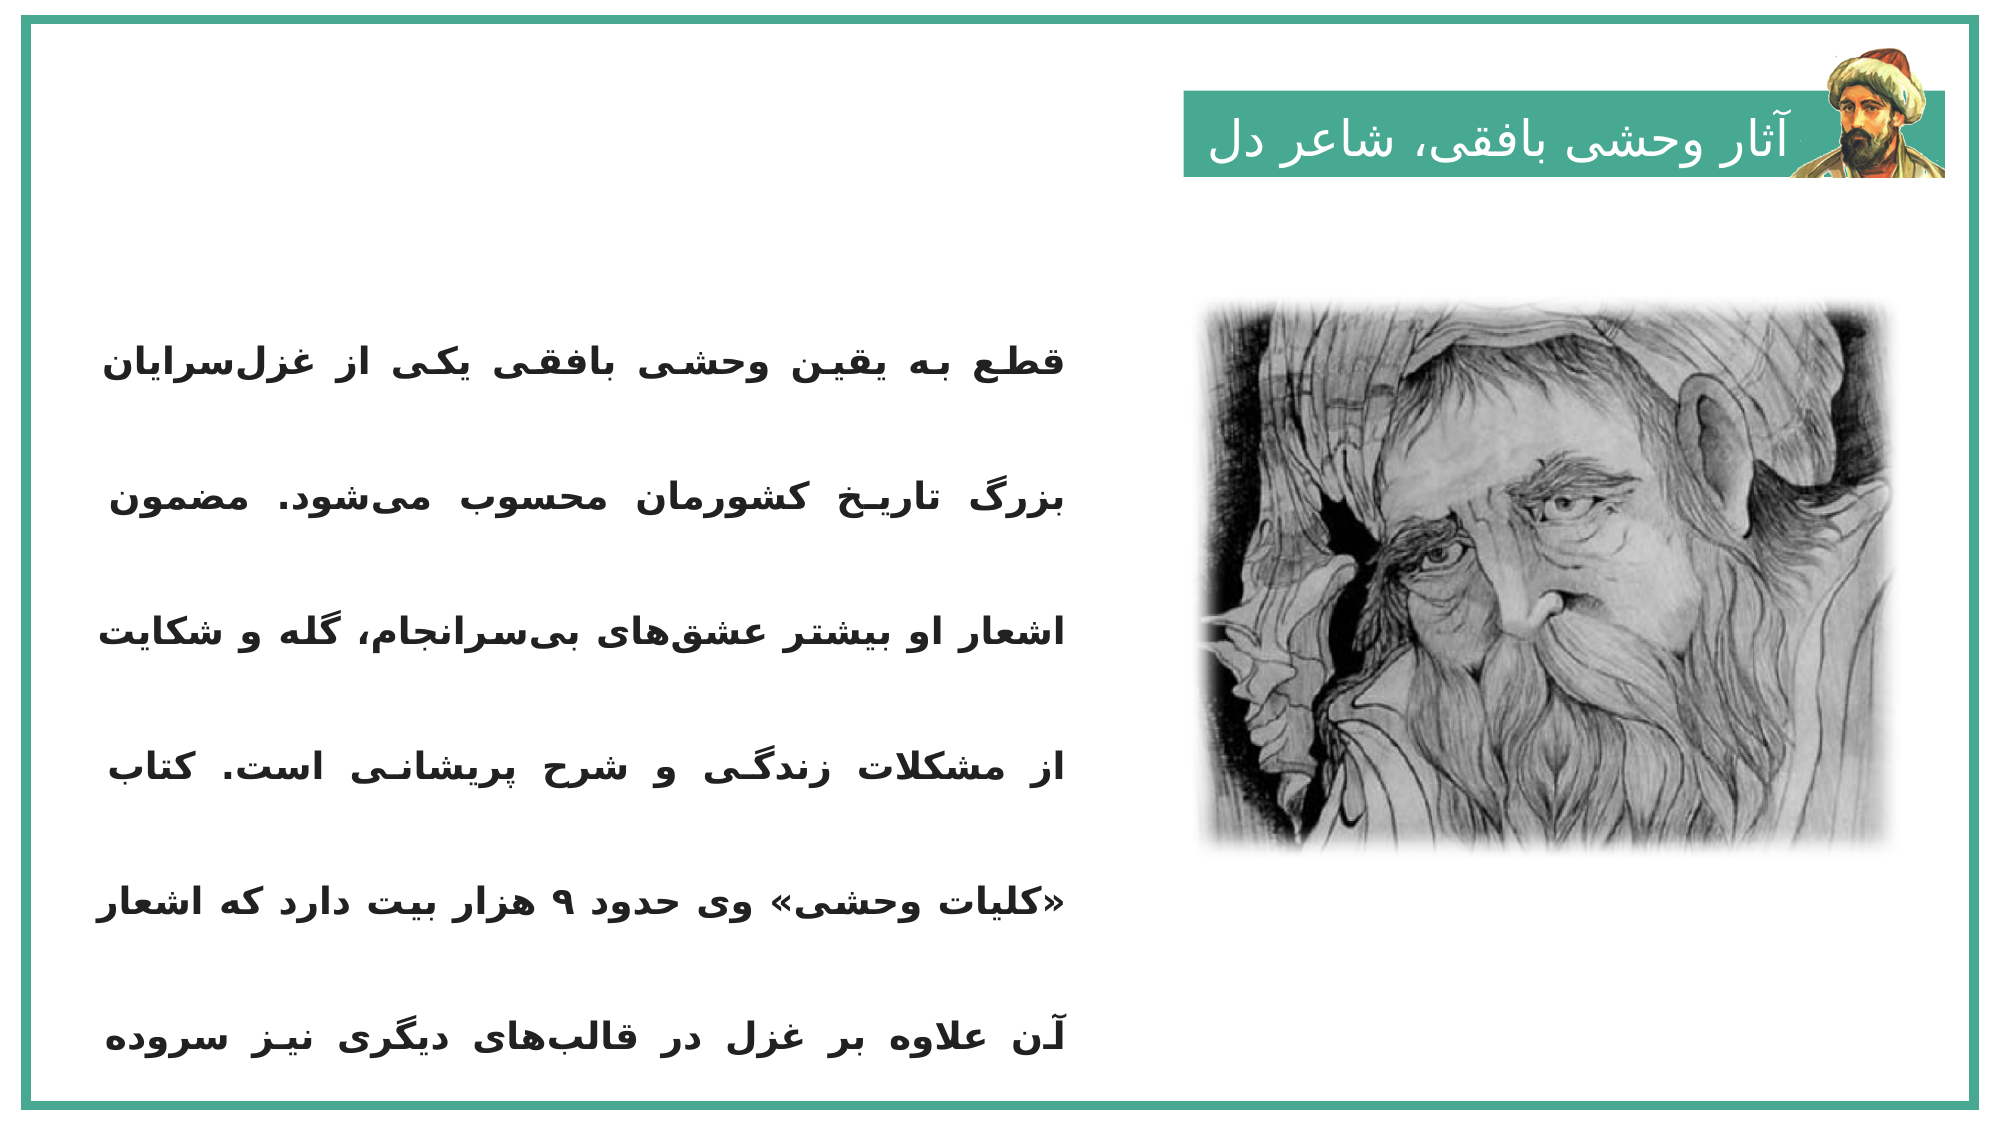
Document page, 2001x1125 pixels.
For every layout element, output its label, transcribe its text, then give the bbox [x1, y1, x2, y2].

text_box آثار وحشی بافقی، شاعر دل سوخته [1169, 98, 1828, 234]
picture [1190, 294, 1901, 860]
text_box قطع به یقین وحشی بافقی یکی از غزل‌سرایان بزرگ تاریخ کشورمان محسوب می‌شود. مضمون اشعار او بیشتر عشق‌های بی‌سرانجام، گله و شکایت از مشکلات زندگی و شرح پریشانی است. کتاب «کلیات وحشی» وی حدود ۹ هزار بیت دارد که اشعار آن علاوه بر غزل در قالب‌های دیگری نیز سروده شده‌اند. [80, 239, 1081, 1125]
picture [1784, 7, 1945, 178]
